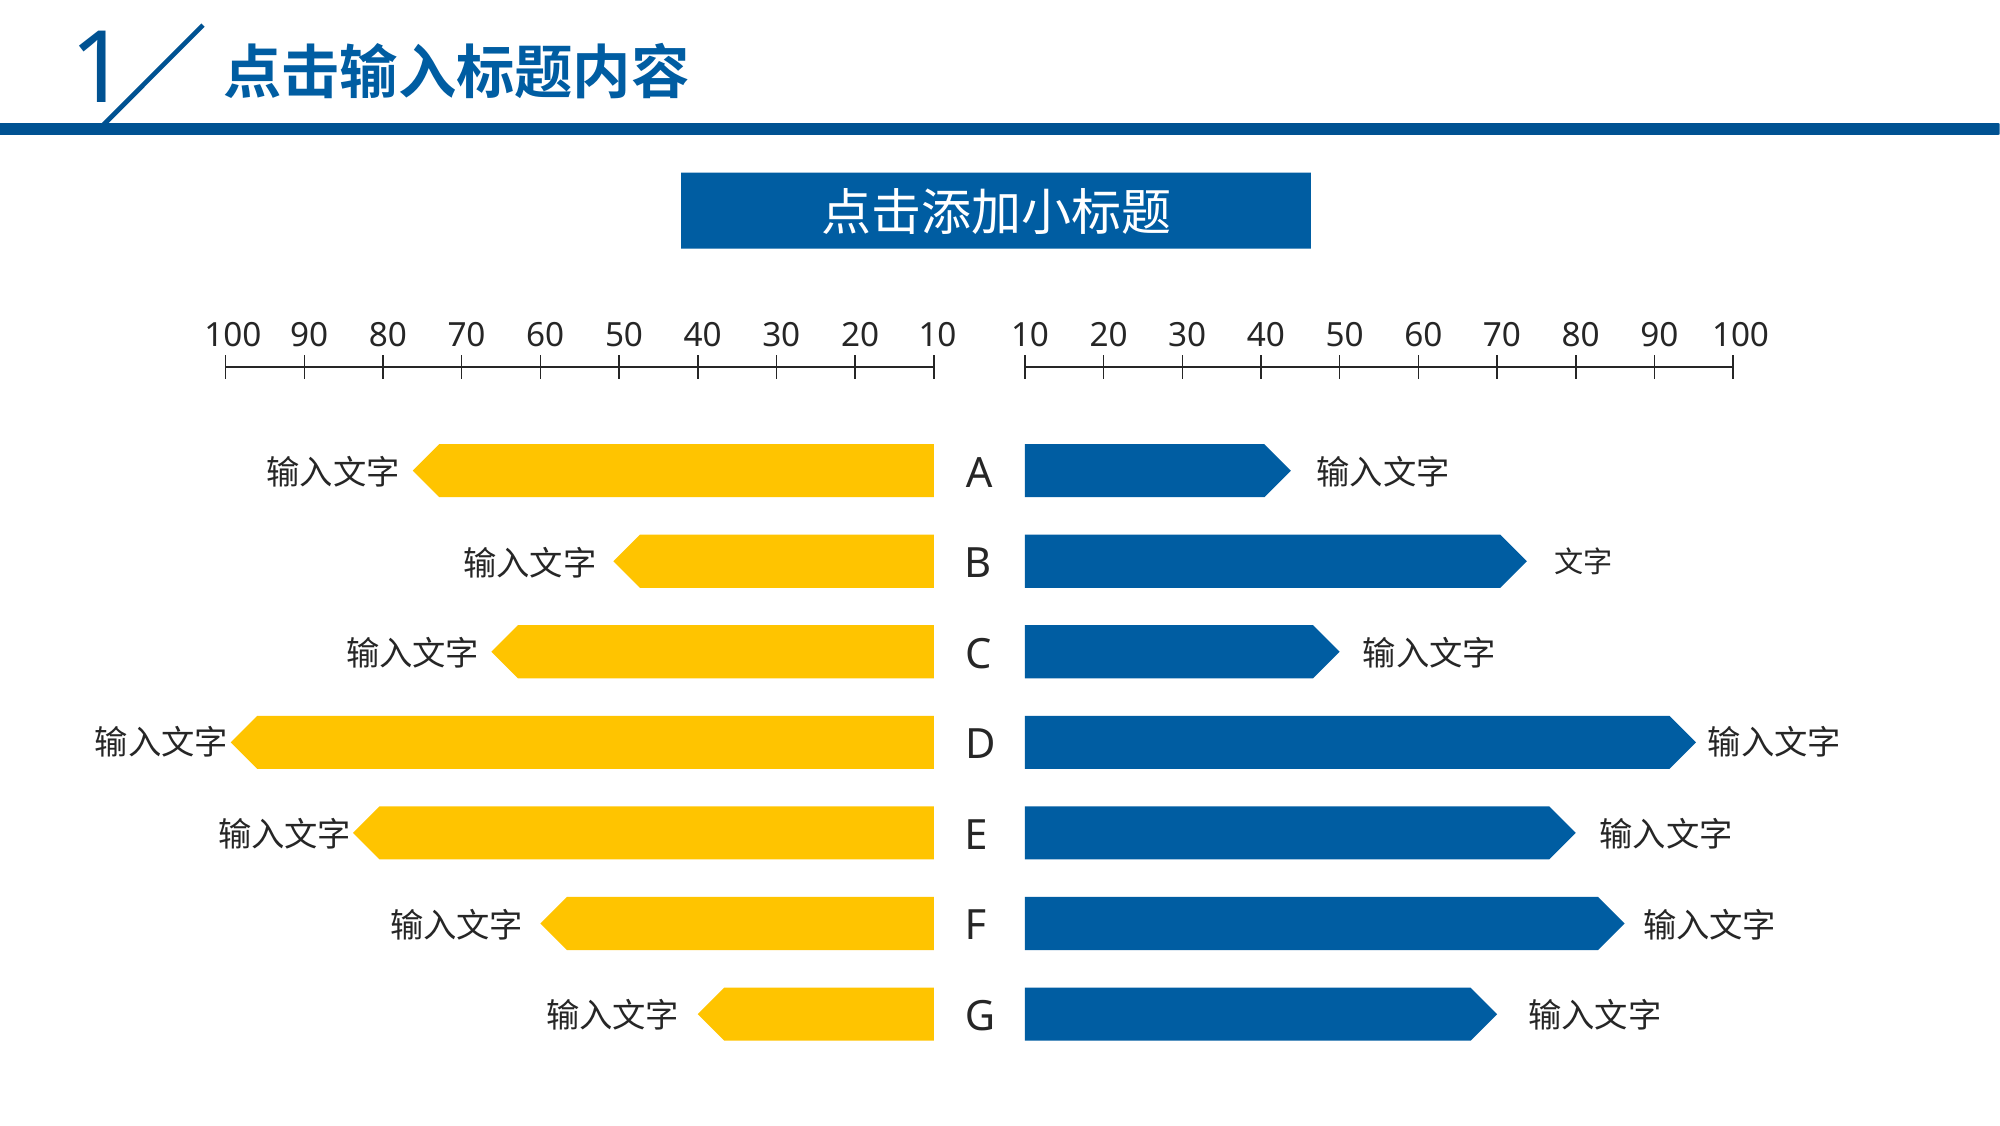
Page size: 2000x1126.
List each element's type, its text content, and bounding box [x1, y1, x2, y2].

text_box [1022, 894, 1627, 953]
text_box 点击输入标题内容 [186, 27, 727, 113]
text_box E [949, 800, 1003, 865]
text_box [415, 441, 936, 500]
text_box 20 [826, 306, 894, 353]
text_box 30 [747, 306, 816, 353]
text_box 10 [903, 306, 972, 361]
text_box A [951, 437, 1008, 503]
text_box 90 [277, 306, 344, 353]
text_box [695, 985, 936, 1043]
text_box [539, 894, 936, 953]
text_box 输入文字 [331, 624, 495, 680]
text_box 文字 [1539, 536, 1629, 586]
text_box 输入文字 [1585, 805, 1748, 861]
text_box B [949, 528, 1007, 594]
text_box [1022, 713, 1693, 772]
text_box 70 [432, 306, 501, 353]
text_box [1022, 985, 1500, 1043]
text_box 30 [1153, 306, 1222, 353]
text_box F [949, 890, 1002, 956]
text_box C [950, 619, 1007, 684]
text_box 50 [1310, 306, 1379, 353]
text_box 40 [1232, 306, 1300, 353]
text_box D [950, 709, 1011, 775]
text_box [1022, 441, 1293, 500]
text_box 输入文字 [531, 986, 695, 1042]
text_box 输入文字 [252, 443, 415, 499]
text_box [225, 354, 935, 380]
text_box [495, 623, 936, 681]
text_box [366, 804, 936, 862]
text_box 80 [354, 306, 422, 353]
text_box 输入文字 [1347, 624, 1511, 680]
text_box 60 [511, 306, 580, 353]
text_box 输入文字 [448, 534, 612, 589]
text_box 10 [996, 306, 1065, 361]
text_box 60 [1389, 306, 1458, 353]
text_box 输入文字 [80, 713, 243, 769]
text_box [1024, 354, 1734, 380]
text_box 100 [189, 306, 277, 361]
text_box 点击添加小标题 [679, 171, 1313, 251]
text_box G [950, 981, 1011, 1047]
text_box 输入文字 [203, 805, 366, 861]
text_box 输入文字 [1301, 443, 1465, 499]
text_box 70 [1468, 306, 1536, 353]
text_box 输入文字 [1628, 896, 1792, 952]
text_box 输入文字 [1513, 986, 1677, 1042]
text_box [1022, 623, 1342, 681]
text_box 80 [1546, 306, 1615, 353]
text_box [243, 713, 936, 772]
text_box 50 [590, 306, 658, 353]
text_box 输入文字 [375, 896, 539, 952]
text_box [612, 532, 936, 590]
text_box [1022, 804, 1578, 862]
text_box 100 [1697, 306, 1784, 361]
text_box 输入文字 [1693, 713, 1856, 769]
text_box [1022, 532, 1530, 590]
text_box 40 [668, 306, 737, 353]
text_box 20 [1074, 306, 1143, 353]
text_box 90 [1625, 306, 1694, 353]
